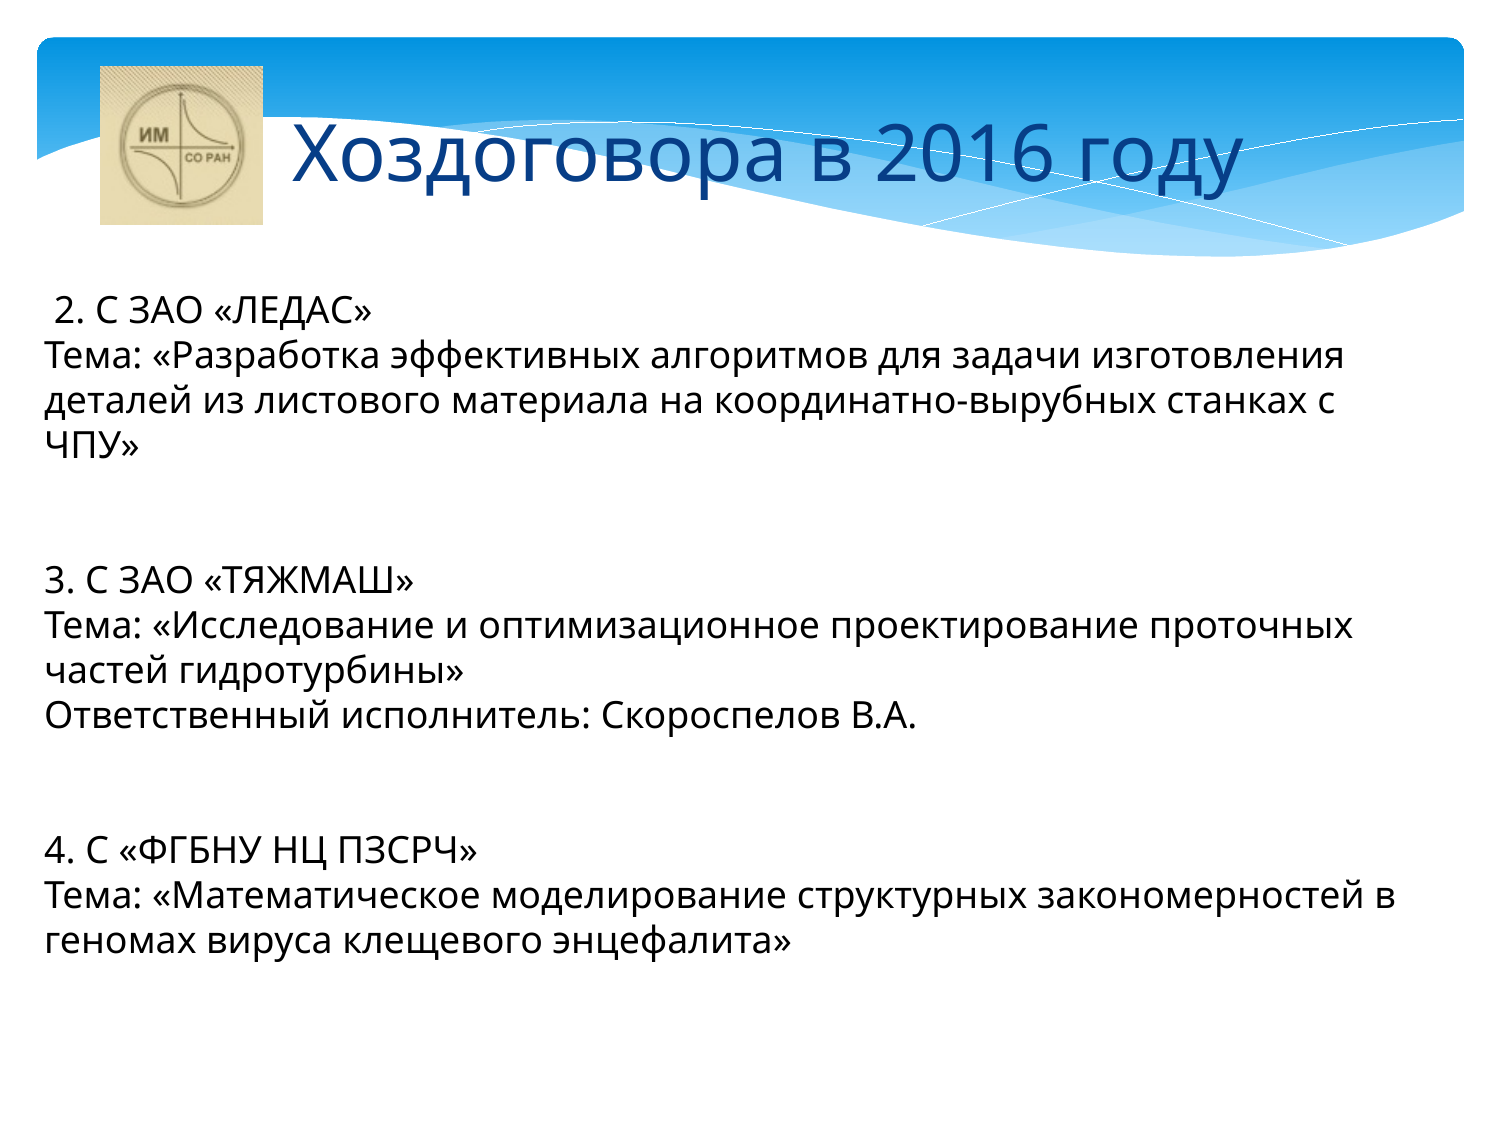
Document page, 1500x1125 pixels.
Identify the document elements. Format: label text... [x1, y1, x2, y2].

text_box 2. С ЗАО «ЛЕДАС» Тема: «Разработка эффективных алгоритмов для задачи изготовления деталей из листового материала на координатно-вырубных станках с ЧПУ» 3. С ЗАО «ТЯЖМАШ» Тема: «Исследование и оптимизационное проектирование проточных частей гидротурбины» Ответственный исполнитель: Скороспелов В.А. 4. С «ФГБНУ НЦ ПЗСРЧ» Тема: «Математическое моделирование структурных закономерностей в геномах вируса клещевого энцефалита» [29, 278, 1447, 1125]
picture [99, 67, 263, 225]
text_box Хоздоговора в 2016 году [277, 49, 1447, 250]
